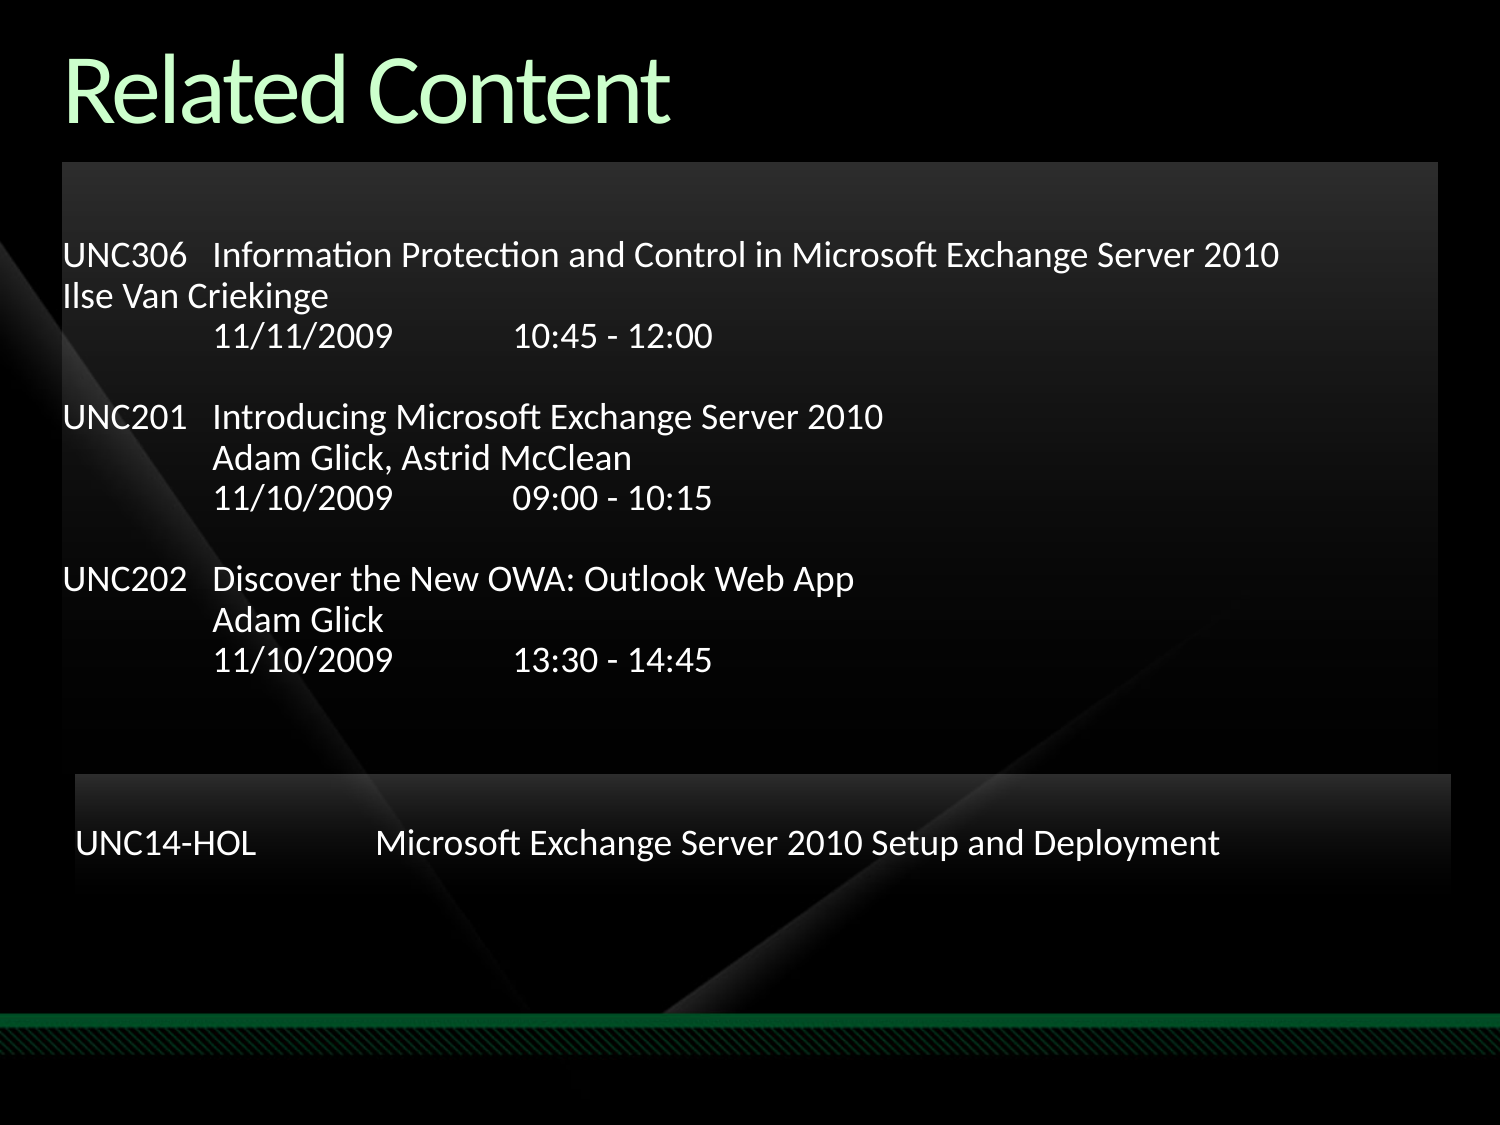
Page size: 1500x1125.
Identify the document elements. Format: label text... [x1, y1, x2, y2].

list UNC306 Information Protection and Control in Microsoft Exchange Server 2010 Ilse Van Criekinge 11/11/2009 10:45 - 12:00 UNC201 Introducing Microsoft Exchange Server 2010 Adam Glick, Astrid McClean 11/10/2009 09:00 - 10:15 UNC202 Discover the New OWA: Outlook Web App Adam Glick 11/10/2009 13:30 - 14:45 [62, 162, 1439, 876]
picture [0, 0, 1500, 1125]
list UNC14-HOL Microsoft Exchange Server 2010 Setup and Deployment [74, 774, 1451, 913]
title Related Content [62, 37, 1437, 147]
